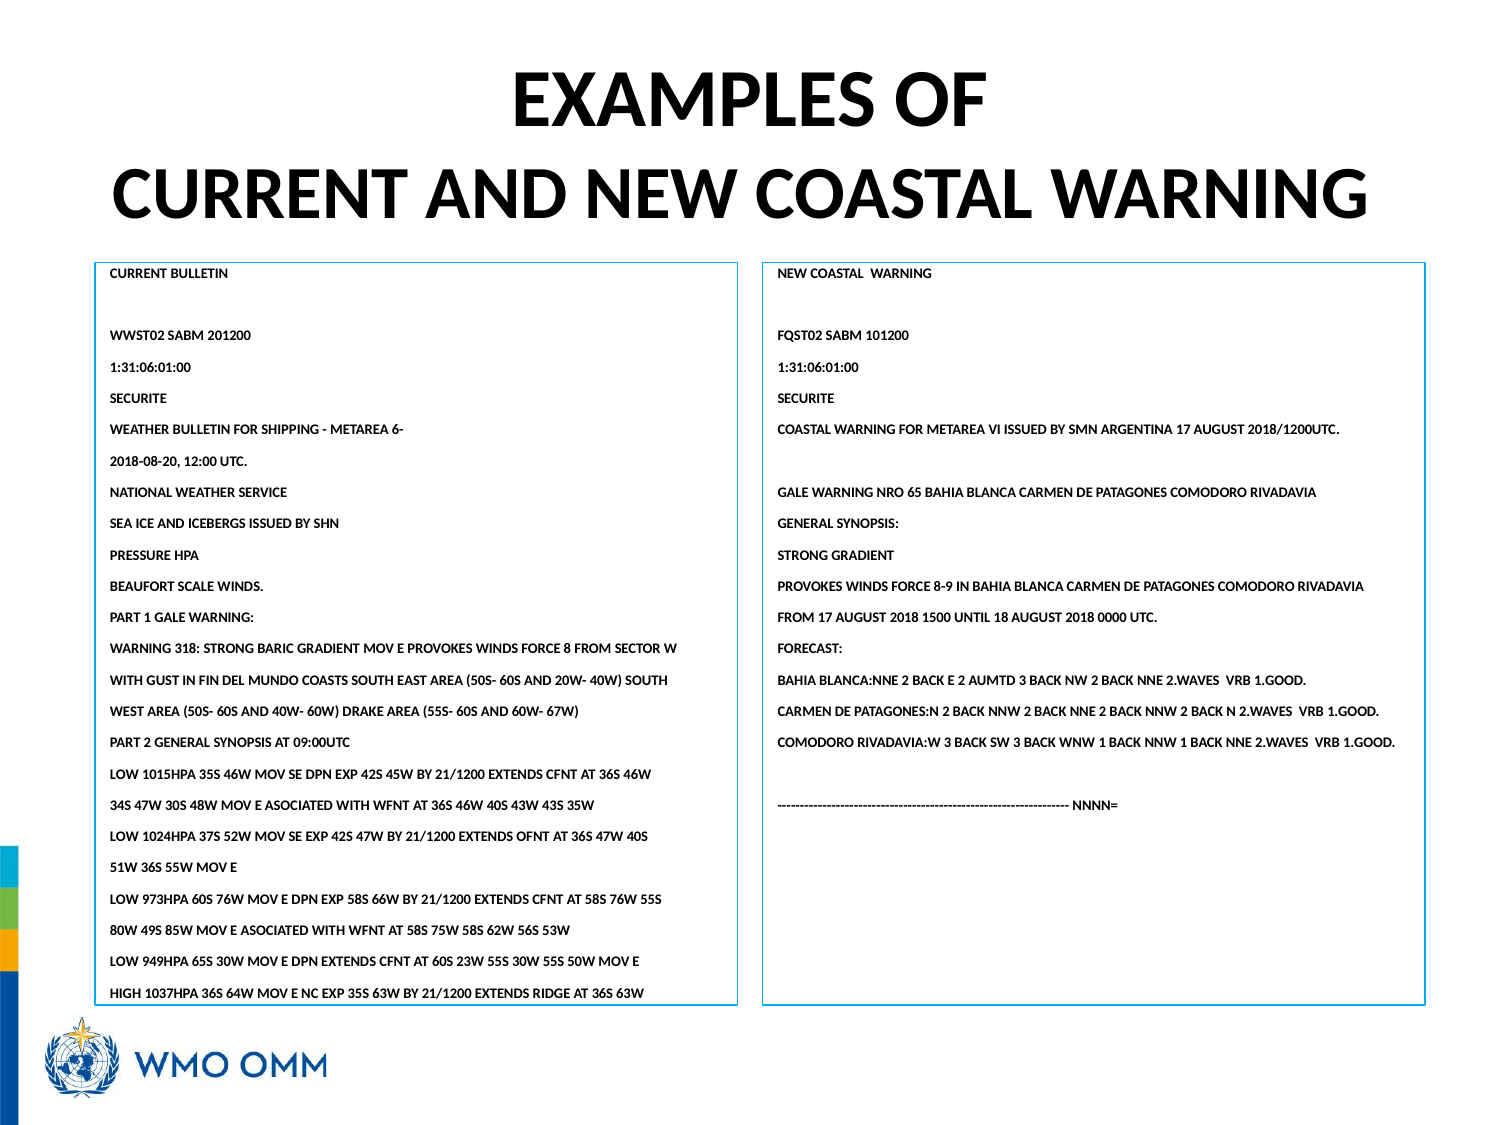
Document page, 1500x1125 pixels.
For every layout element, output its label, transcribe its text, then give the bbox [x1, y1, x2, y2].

title EXAMPLES OF CURRENT AND NEW COASTAL WARNING [75, 45, 1425, 233]
picture [0, 845, 327, 1125]
list CURRENT BULLETIN WWST02 SABM 201200 1:31:06:01:00 SECURITE WEATHER BULLETIN FOR SHIPPING - METAREA 6- 2018-08-20, 12:00 UTC. NATIONAL WEATHER SERVICE SEA ICE AND ICEBERGS ISSUED BY SHN PRESSURE HPA BEAUFORT SCALE WINDS. PART 1 GALE WARNING: WARNING 318: STRONG BARIC GRADIENT MOV E PROVOKES WINDS FORCE 8 FROM SECTOR W WITH GUST IN FIN DEL MUNDO COASTS SOUTH EAST AREA (50S- 60S AND 20W- 40W) SOUTH WEST AREA (50S- 60S AND 40W- 60W) DRAKE AREA (55S- 60S AND 60W- 67W) PART 2 GENERAL SYNOPSIS AT 09:00UTC LOW 1015HPA 35S 46W MOV SE DPN EXP 42S 45W BY 21/1200 EXTENDS CFNT AT 36S 46W 34S 47W 30S 48W MOV E ASOCIATED WITH WFNT AT 36S 46W 40S 43W 43S 35W LOW 1024HPA 37S 52W MOV SE EXP 42S 47W BY 21/1200 EXTENDS OFNT AT 36S 47W 40S 51W 36S 55W MOV E LOW 973HPA 60S 76W MOV E DPN EXP 58S 66W BY 21/1200 EXTENDS CFNT AT 58S 76W 55S 80W 49S 85W MOV E ASOCIATED WITH WFNT AT 58S 75W 58S 62W 56S 53W LOW 949HPA 65S 30W MOV E DPN EXTENDS CFNT AT 60S 23W 55S 30W 55S 50W MOV E HIGH 1037HPA 36S 64W MOV E NC EXP 35S 63W BY 21/1200 EXTENDS RIDGE AT 36S 63W [94, 262, 738, 1005]
list NEW COASTAL WARNING FQST02 SABM 101200 1:31:06:01:00 SECURITE COASTAL WARNING FOR METAREA VI ISSUED BY SMN ARGENTINA 17 AUGUST 2018/1200UTC. GALE WARNING NRO 65 BAHIA BLANCA CARMEN DE PATAGONES COMODORO RIVADAVIA GENERAL SYNOPSIS: STRONG GRADIENT PROVOKES WINDS FORCE 8-9 IN BAHIA BLANCA CARMEN DE PATAGONES COMODORO RIVADAVIA FROM 17 AUGUST 2018 1500 UNTIL 18 AUGUST 2018 0000 UTC. FORECAST: BAHIA BLANCA:NNE 2 BACK E 2 AUMTD 3 BACK NW 2 BACK NNE 2.WAVES VRB 1.GOOD. CARMEN DE PATAGONES:N 2 BACK NNW 2 BACK NNE 2 BACK NNW 2 BACK N 2.WAVES VRB 1.GOOD. COMODORO RIVADAVIA:W 3 BACK SW 3 BACK WNW 1 BACK NNW 1 BACK NNE 2.WAVES VRB 1.GOOD. ----------------------------------------------------------------- NNNN= [762, 262, 1425, 1005]
